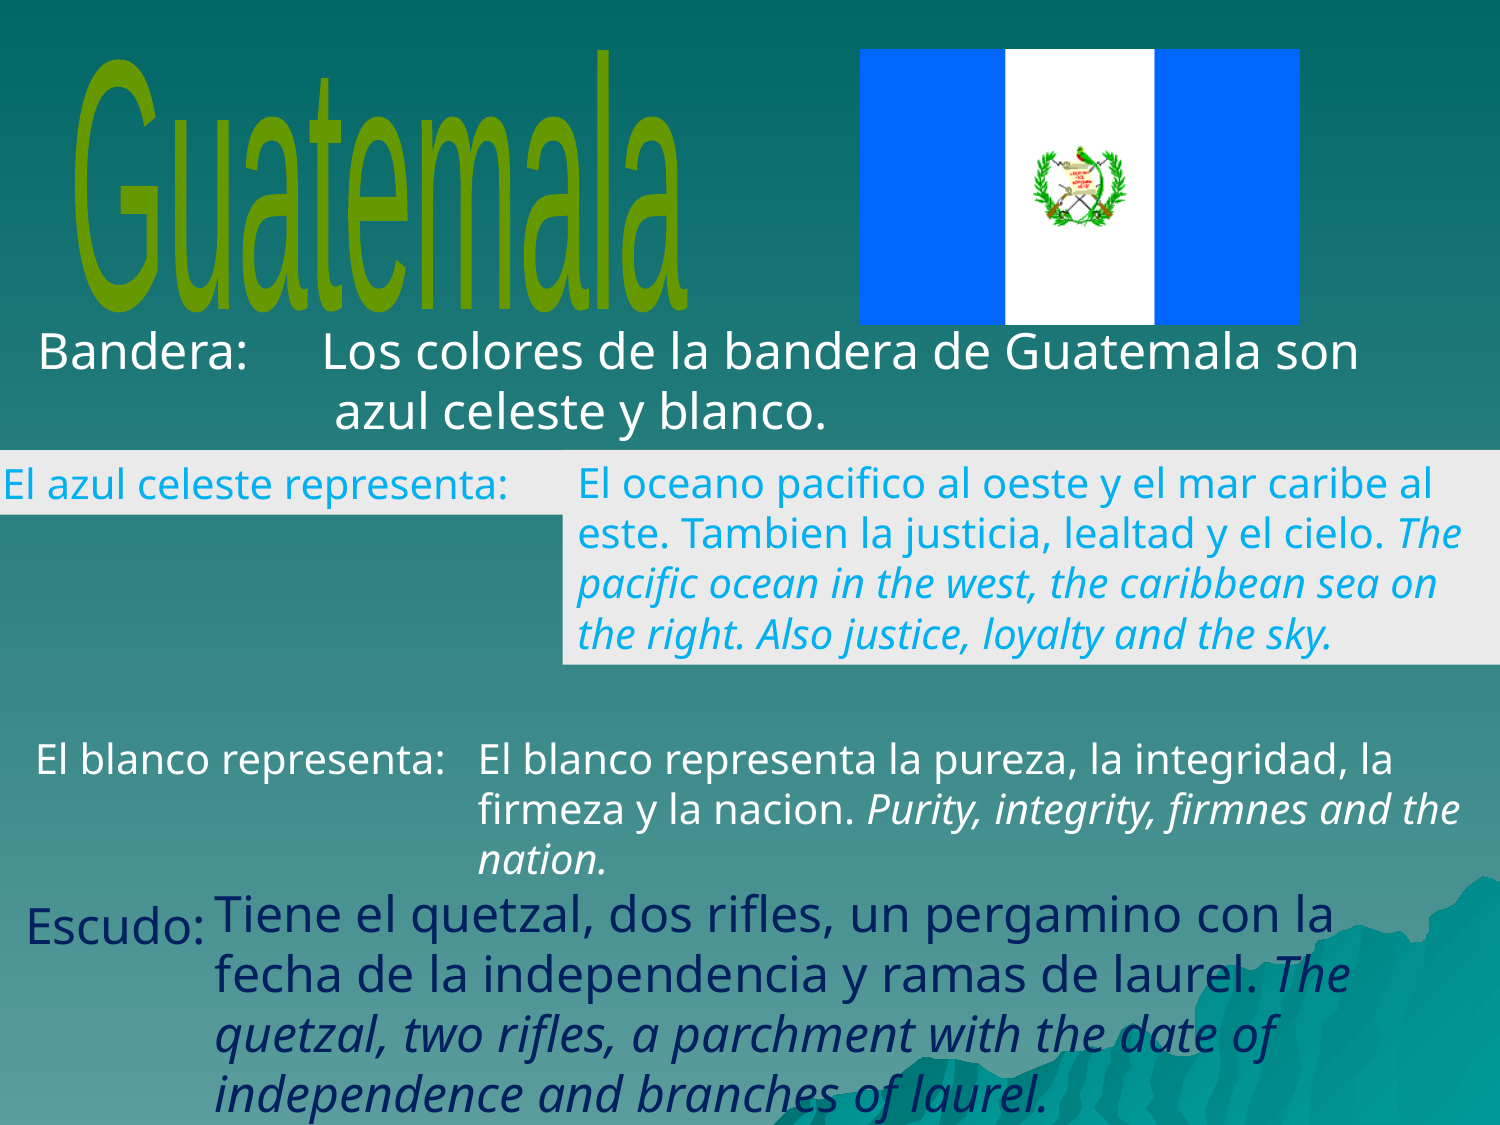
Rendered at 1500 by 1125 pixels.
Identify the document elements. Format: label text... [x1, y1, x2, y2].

text_box Los colores de la bandera de Guatemala son azul celeste y blanco. [306, 312, 1376, 448]
text_box Tiene el quetzal, dos rifles, un pergamino con la fecha de la independencia y ramas de laurel. The quetzal, two rifles, a parchment with the date of independence and branches of laurel. [199, 874, 1483, 1125]
text_box Bandera: [23, 312, 265, 388]
text_box El blanco representa: [20, 725, 461, 790]
text_box El blanco representa la pureza, la integridad, la firmeza y la nacion. Purity, integrity, firmnes and the nation. [462, 725, 1483, 874]
text_box Escudo: [10, 887, 199, 963]
text_box El oceano pacifico al oeste y el mar caribe al este. Tambien la justicia, lealtad y el cielo. The pacific ocean in the west, the caribbean sea on the right. Also justice, loyalty and the sky. [562, 449, 1500, 665]
picture [860, 49, 1301, 326]
text_box El azul celeste representa: [0, 450, 562, 515]
